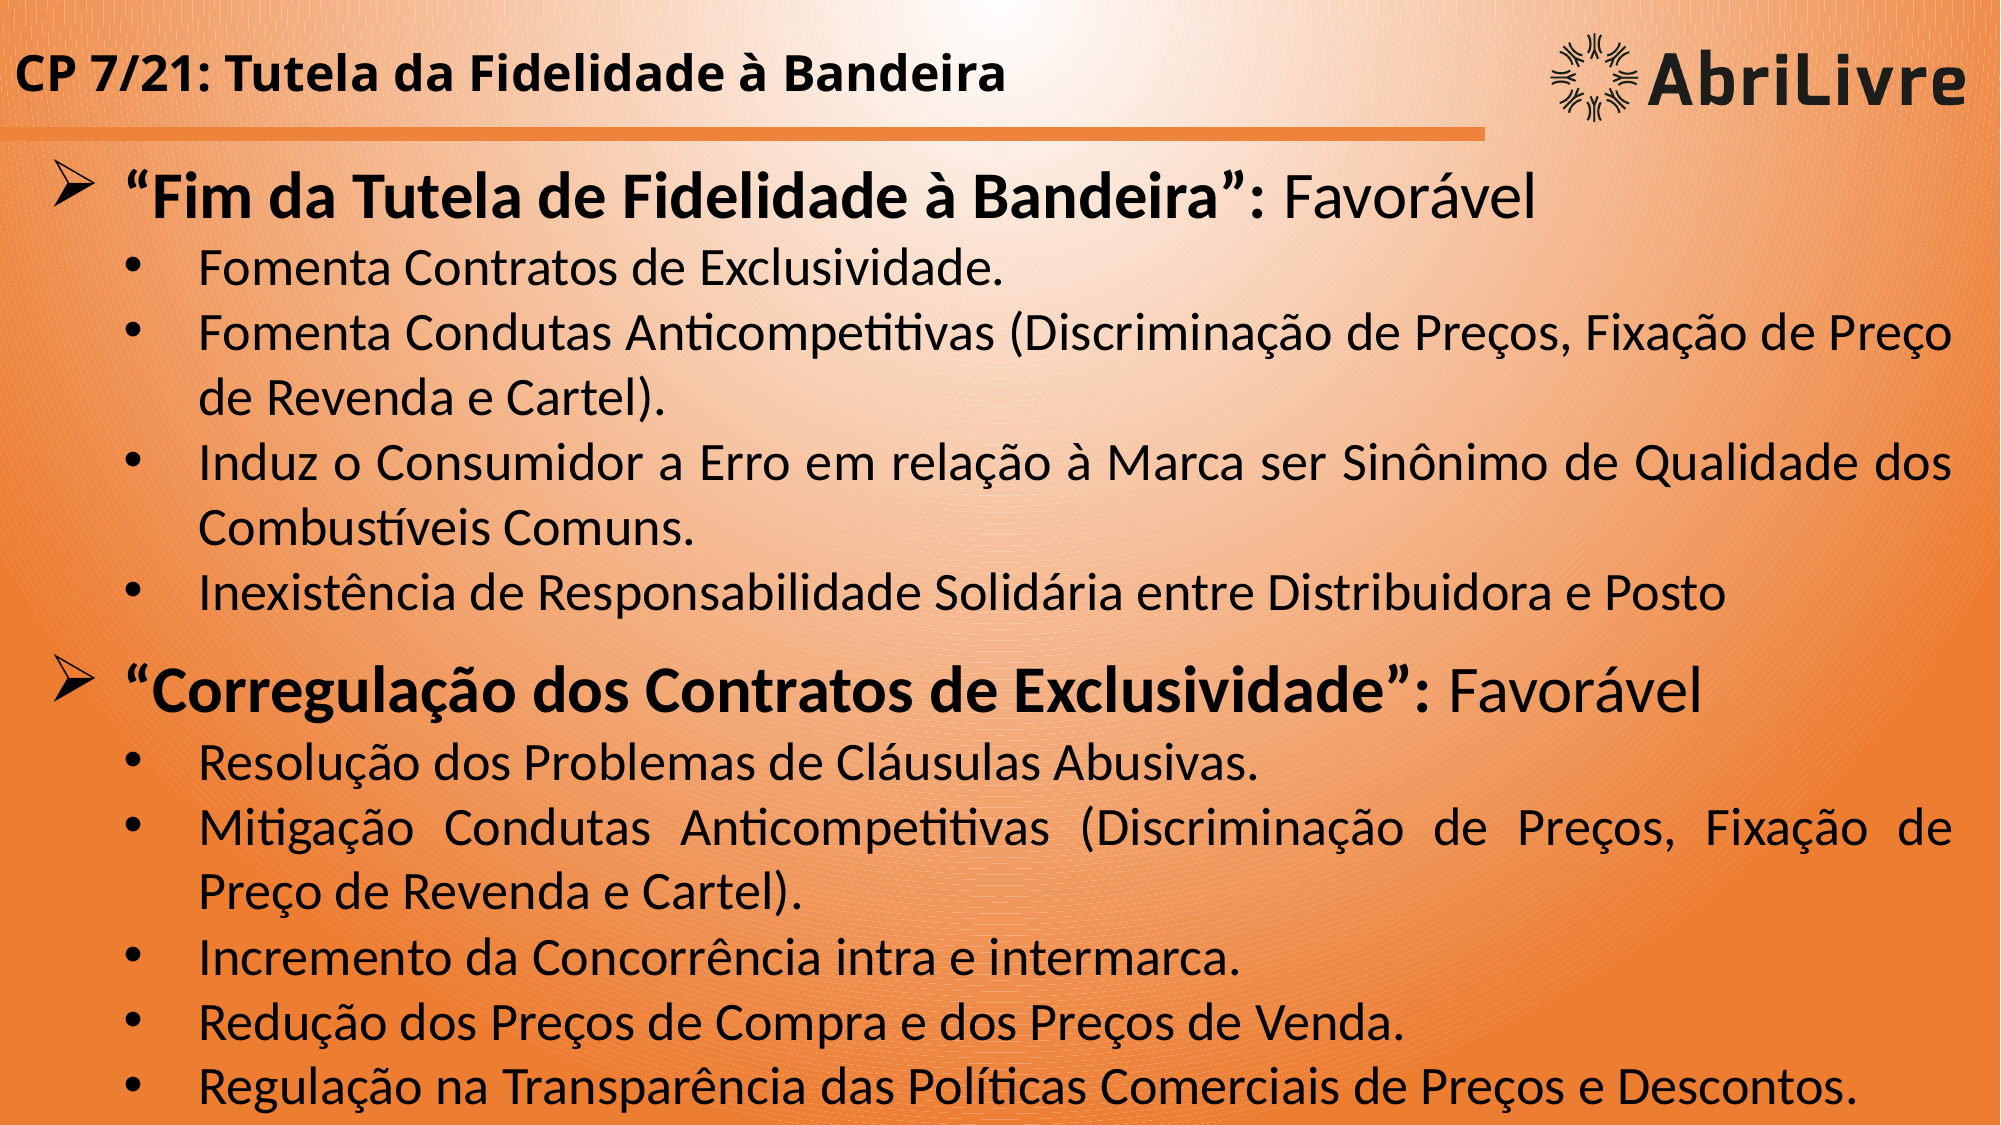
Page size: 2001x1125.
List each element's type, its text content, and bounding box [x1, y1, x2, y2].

text_box CP 7/21: Tutela da Fidelidade à Bandeira [0, 33, 1558, 169]
picture [1550, 33, 1971, 125]
text_box “Fim da Tutela de Fidelidade à Bandeira”: Favorável Fomenta Contratos de Exclusividade. Fomenta Condutas Anticompetitivas (Discriminação de Preços, Fixação de Preço de Revenda e Cartel). Induz o Consumidor a Erro em relação à Marca ser Sinônimo de Qualidade dos Combustíveis Comuns. Inexistência de Responsabilidade Solidária entre Distribuidora e Posto “Corregulação dos Contratos de Exclusividade”: Favorável Resolução dos Problemas de Cláusulas Abusivas. Mitigação Condutas Anticompetitivas (Discriminação de Preços, Fixação de Preço de Revenda e Cartel). Incremento da Concorrência intra e intermarca. Redução dos Preços de Compra e dos Preços de Venda. Regulação na Transparência das Políticas Comerciais de Preços e Descontos. [33, 143, 1971, 1124]
